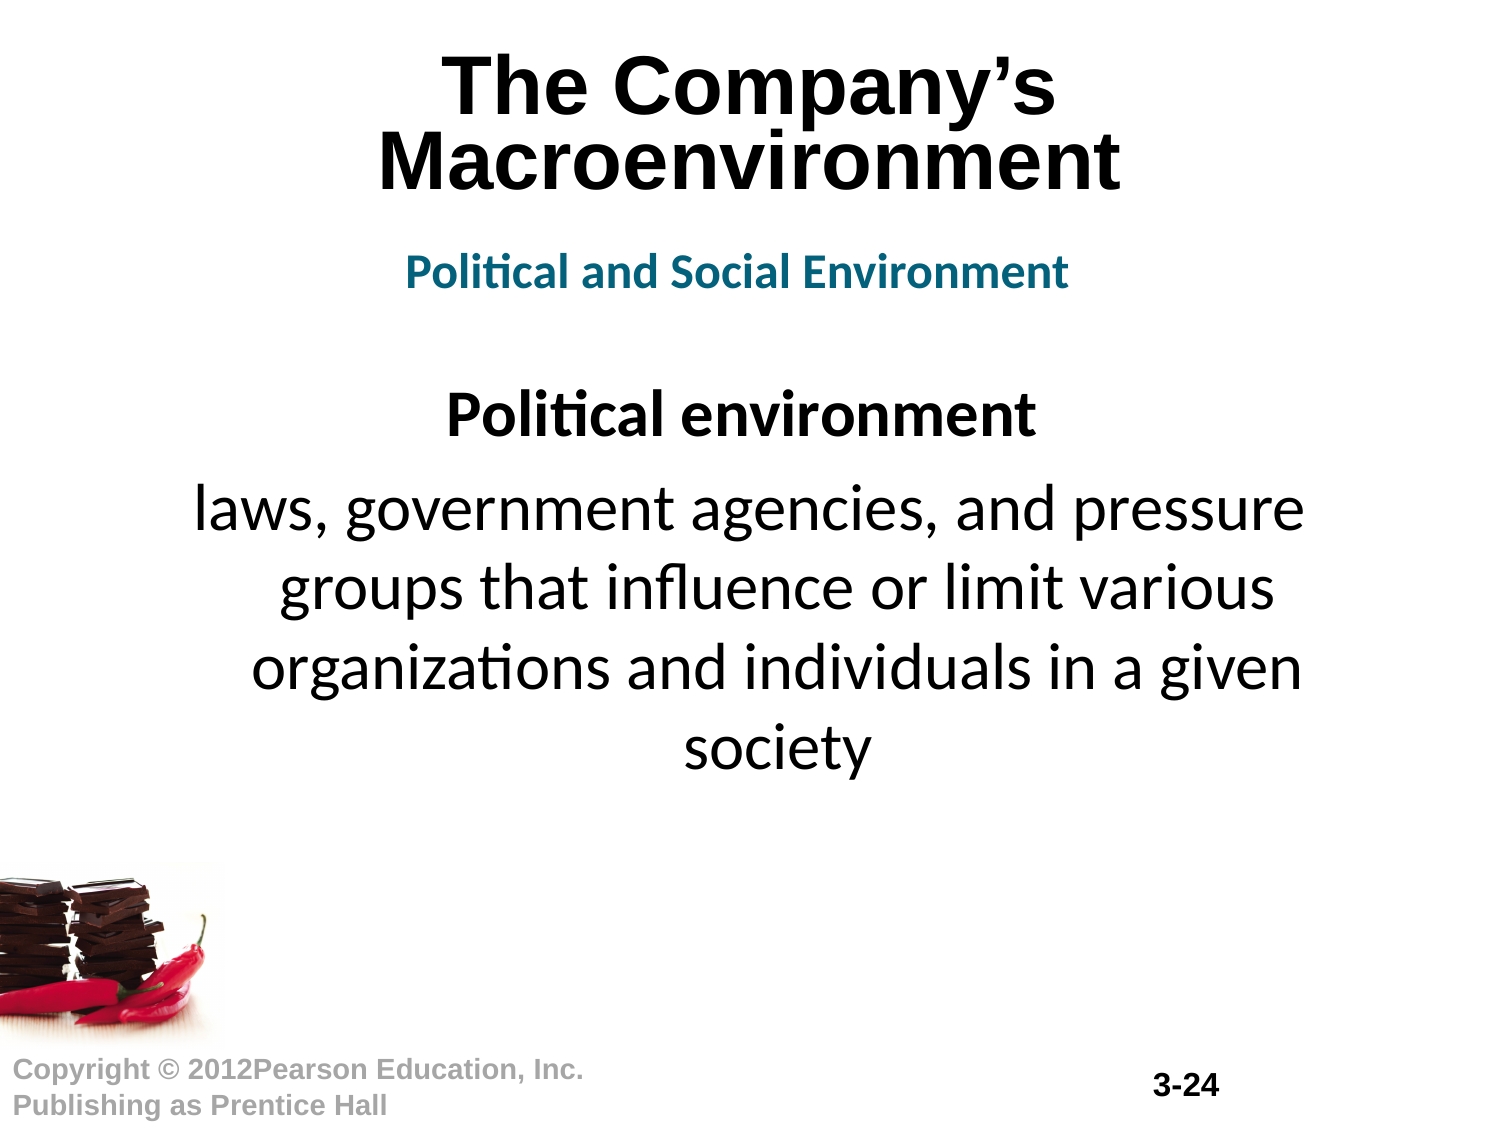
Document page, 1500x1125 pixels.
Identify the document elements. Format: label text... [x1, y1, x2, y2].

picture [0, 862, 225, 1050]
list Political and Social Environment [149, 237, 1326, 301]
title The Company’s Macroenvironment [112, 37, 1388, 226]
list Political environment laws, government agencies, and pressure groups that influence or limit various organizations and individuals in a given society [112, 362, 1388, 1038]
